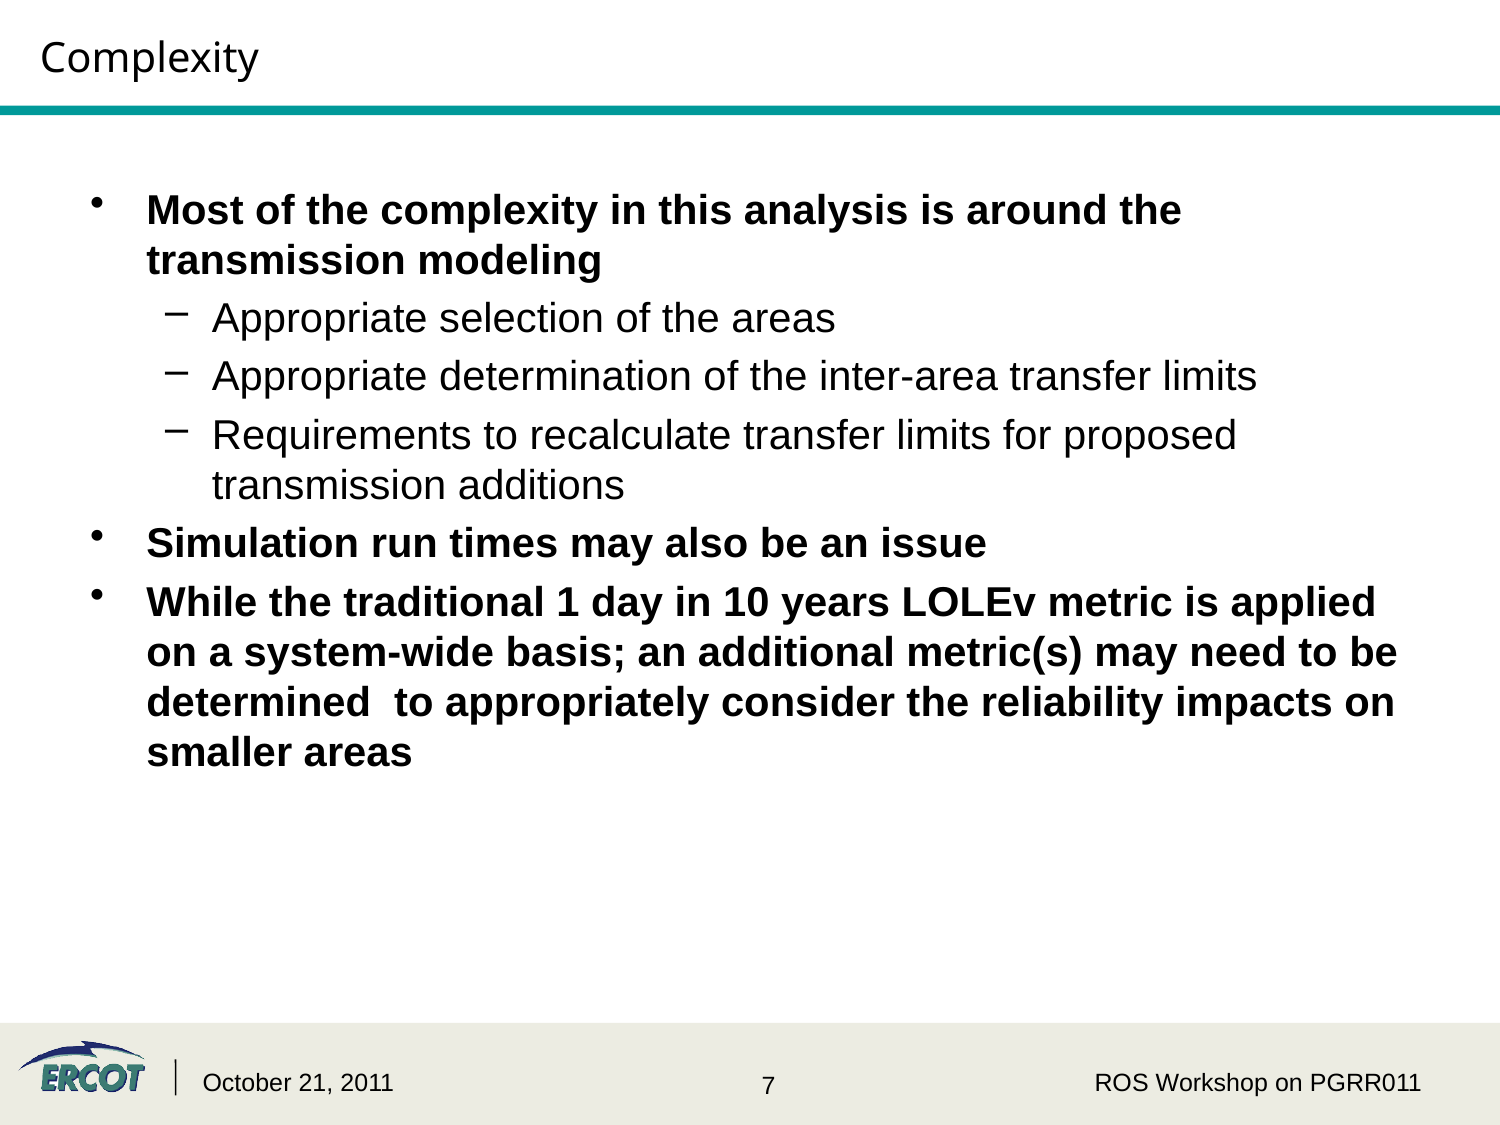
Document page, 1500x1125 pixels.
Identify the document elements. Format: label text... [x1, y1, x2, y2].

picture [10, 1031, 151, 1111]
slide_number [187, 1059, 538, 1125]
footer ROS Workshop on PGRR011 [1024, 1059, 1438, 1125]
title Complexity [24, 0, 1451, 113]
list Most of the complexity in this analysis is around the transmission modeling Appropriate selection of the areas Appropriate determination of the inter-area transfer limits Requirements to recalculate transfer limits for proposed transmission additions Simulation run times may also be an issue While the traditional 1 day in 10 years LOLEv metric is applied on a system-wide basis; an additional metric(s) may need to be determined to appropriately consider the reliability impacts on smaller areas [74, 174, 1426, 951]
